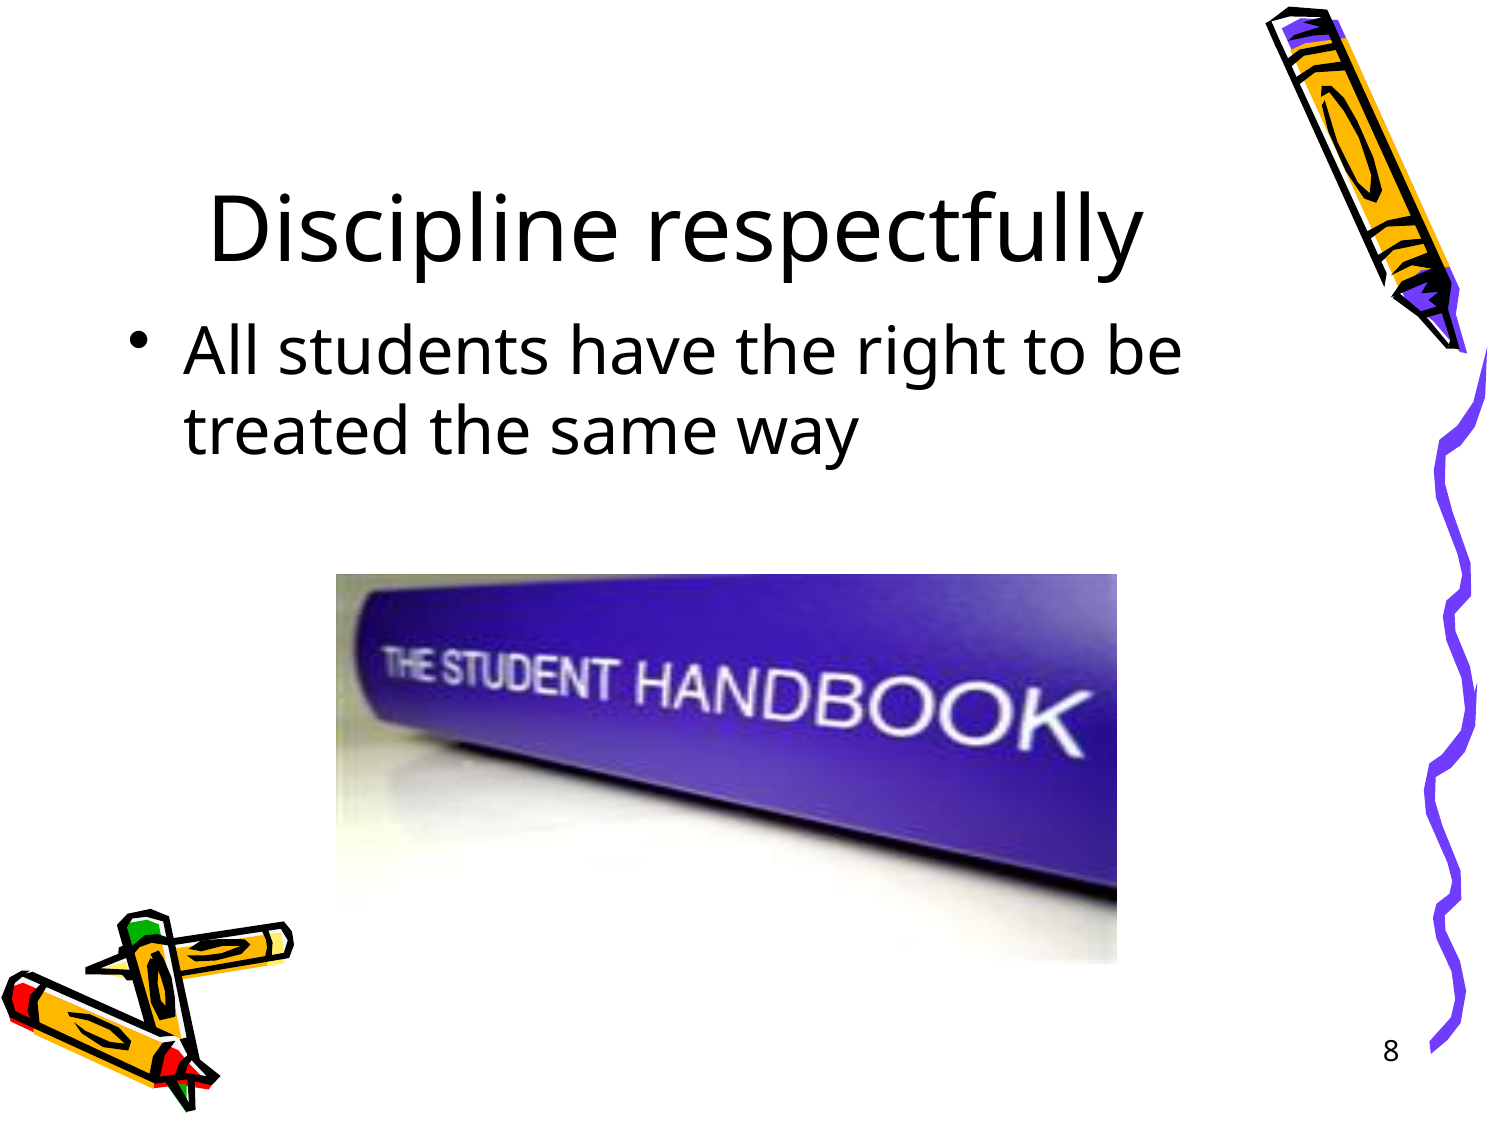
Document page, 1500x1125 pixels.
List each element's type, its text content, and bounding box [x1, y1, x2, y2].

list All students have the right to be treated the same way [112, 299, 1376, 901]
picture [336, 573, 1117, 965]
slide_number 8 [1101, 1024, 1415, 1101]
title Discipline respectfully [112, 24, 1240, 288]
